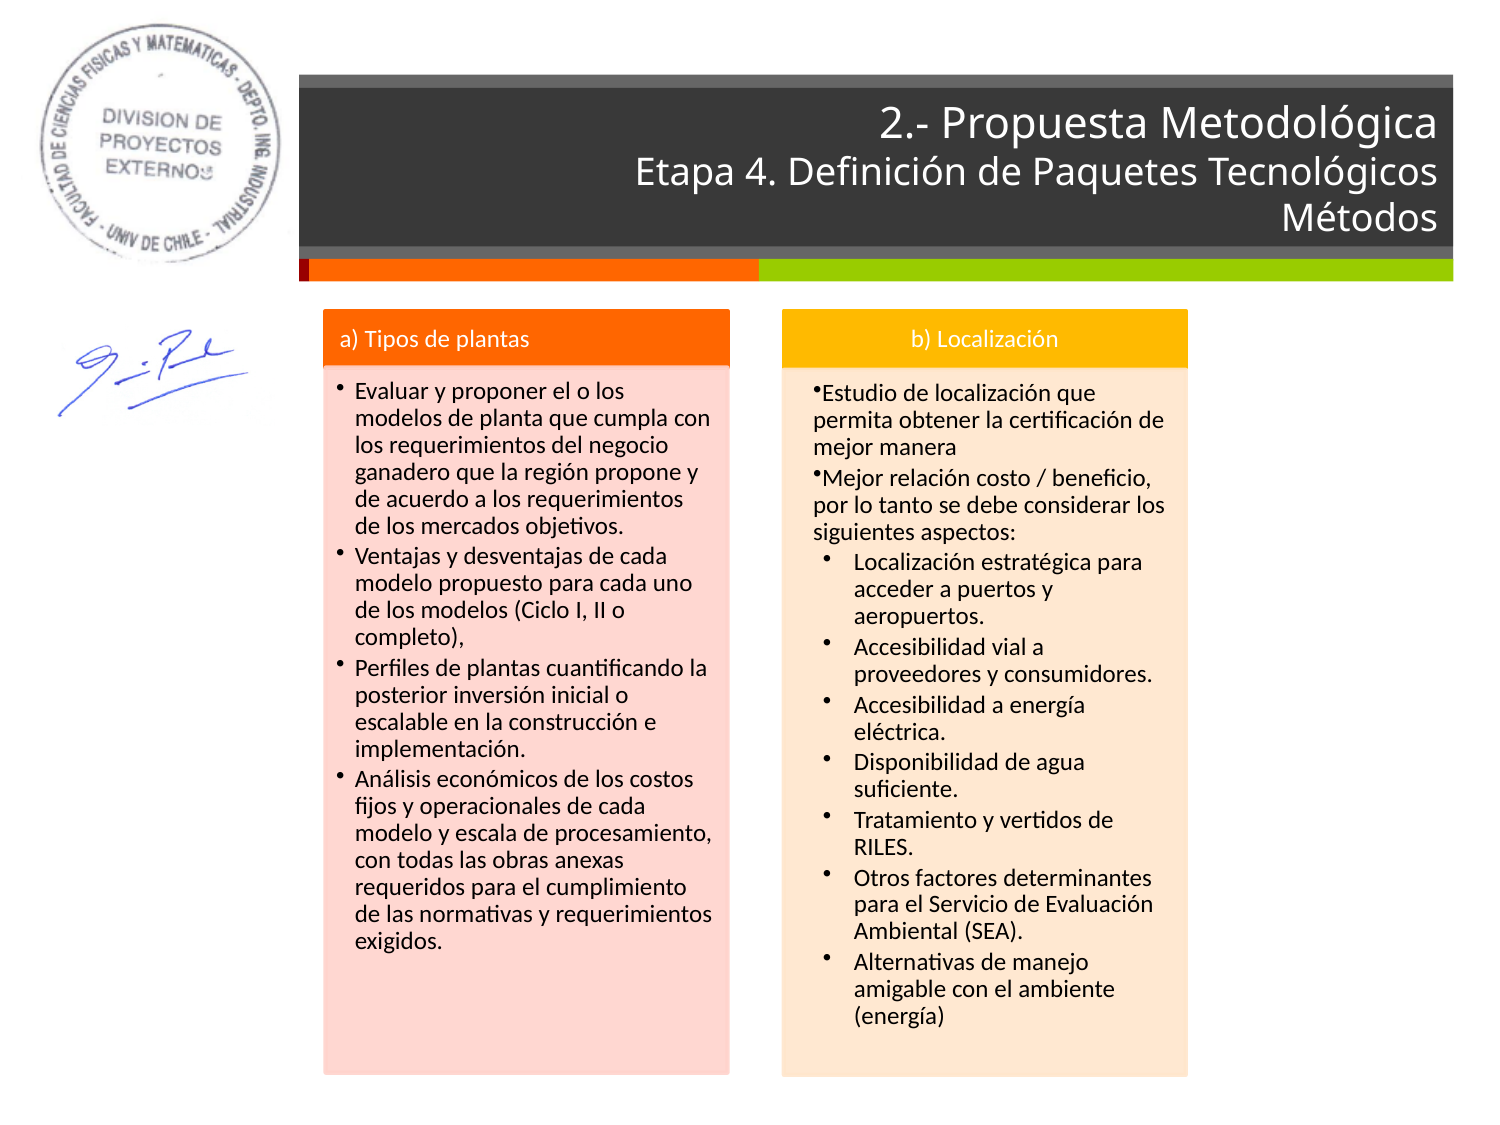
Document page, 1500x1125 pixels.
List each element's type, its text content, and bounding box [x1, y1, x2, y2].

picture [20, 0, 300, 286]
title 2.- Propuesta Metodológica Etapa 4. Definición de Paquetes Tecnológicos Métodos [303, 87, 1454, 247]
picture [35, 319, 276, 427]
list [324, 279, 1187, 1104]
